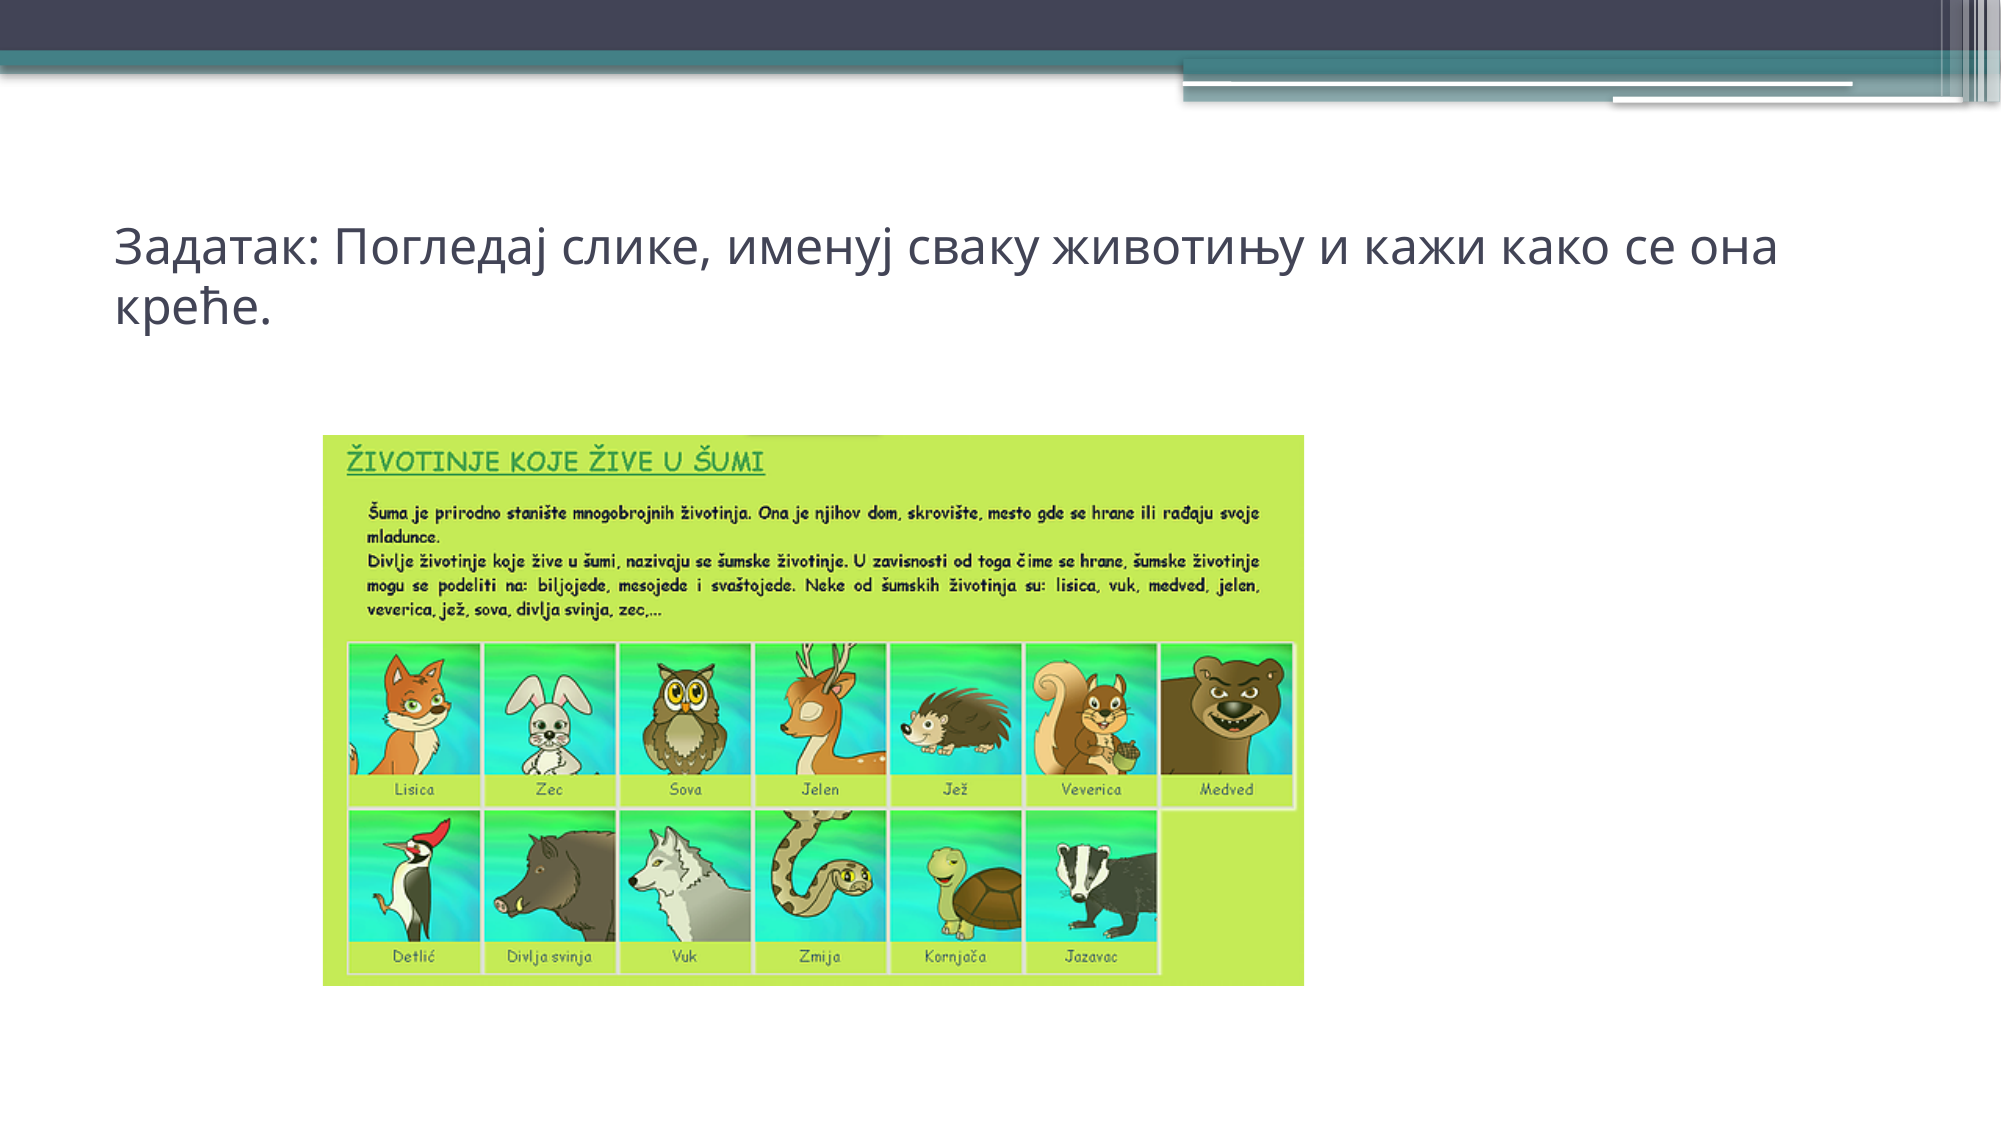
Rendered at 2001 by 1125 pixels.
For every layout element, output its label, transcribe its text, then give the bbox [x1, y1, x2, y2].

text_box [322, 435, 1305, 986]
title Задатак: Погледај слике, именуј сваку животињу и кажи како се она креће. [99, 187, 1900, 363]
